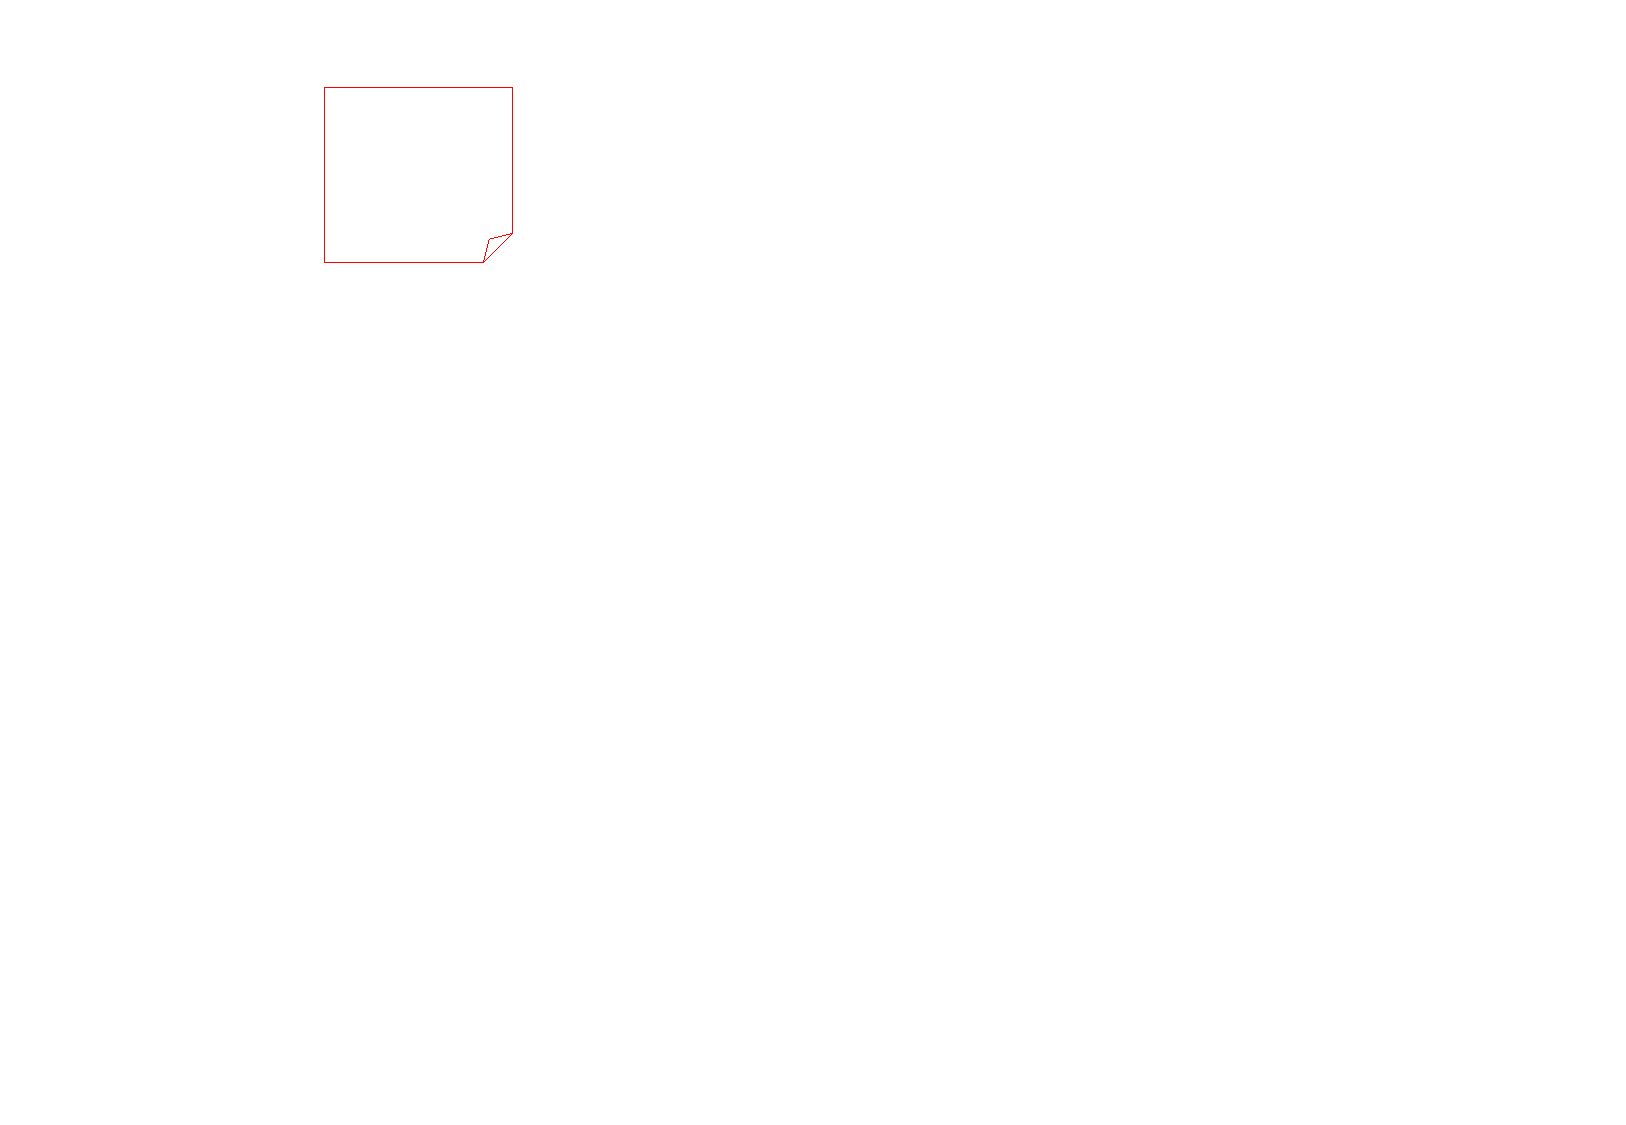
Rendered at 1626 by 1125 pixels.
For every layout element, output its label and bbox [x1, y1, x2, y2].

text_box [324, 87, 513, 263]
